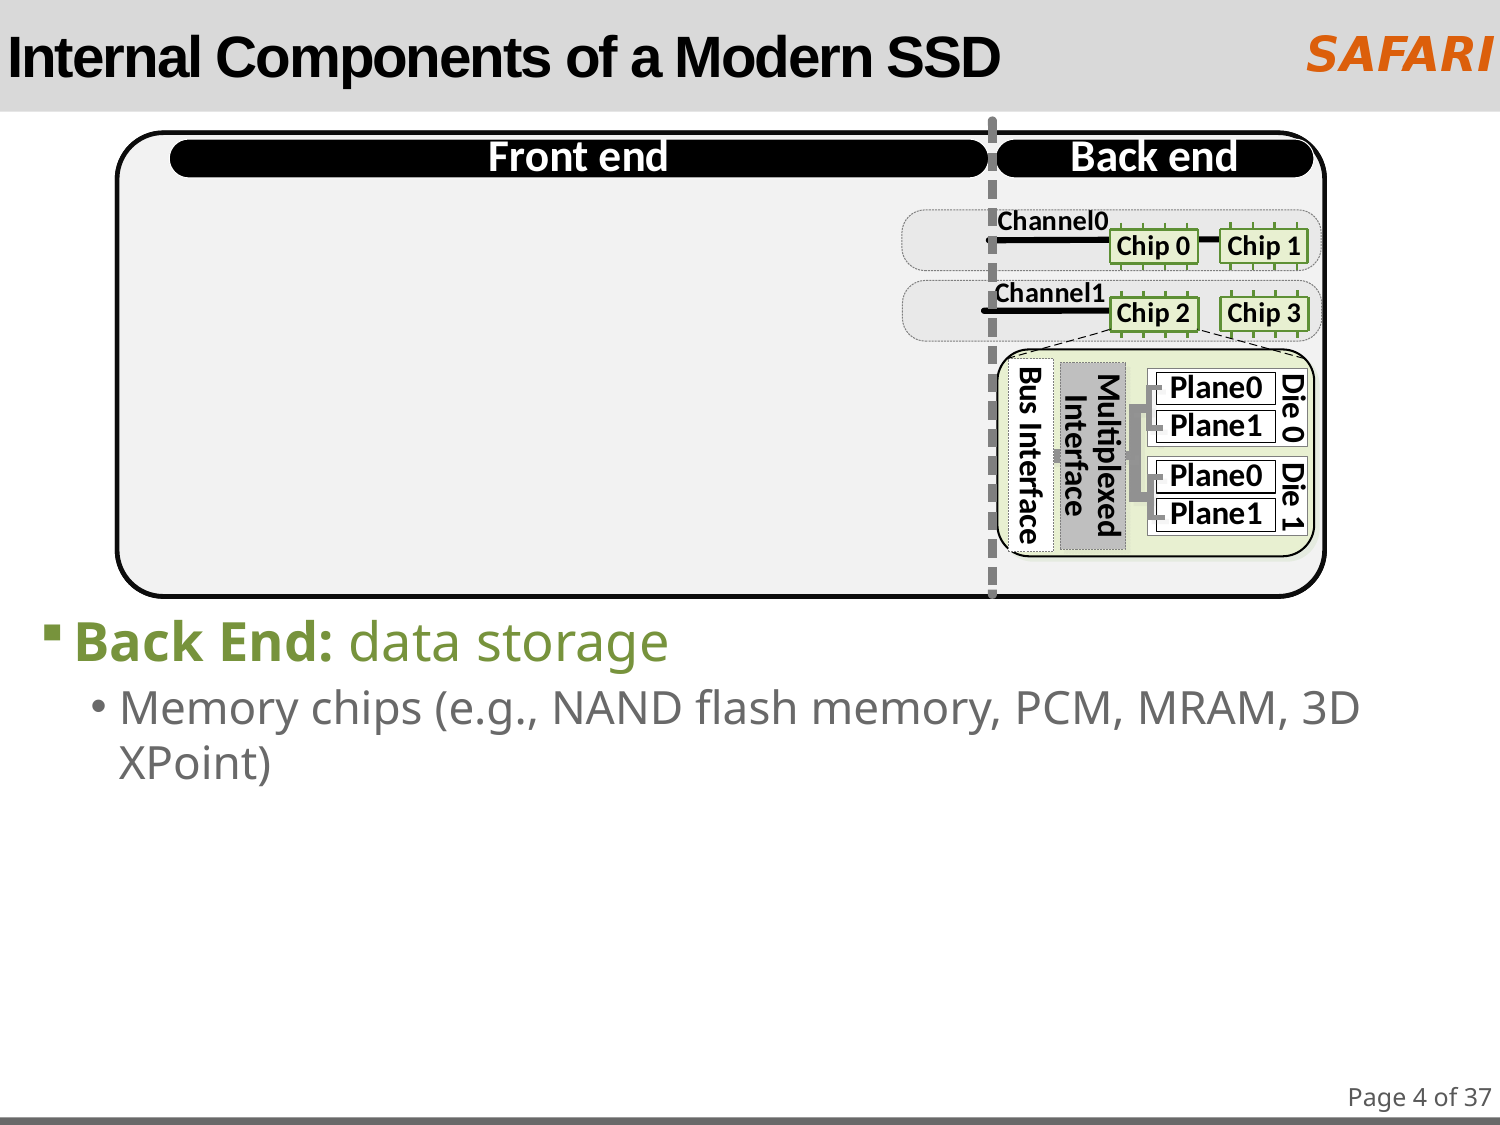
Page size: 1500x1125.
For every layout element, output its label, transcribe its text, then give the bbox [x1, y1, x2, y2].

list Back End: data storage Memory chips (e.g., NAND flash memory, PCM, MRAM, 3D XPoint) [24, 599, 1475, 1073]
picture [112, 113, 1328, 600]
slide_number Page 4 of 37 [1275, 1079, 1500, 1118]
picture [1305, 26, 1500, 83]
title Internal Components of a Modern SSD [0, 22, 1300, 94]
